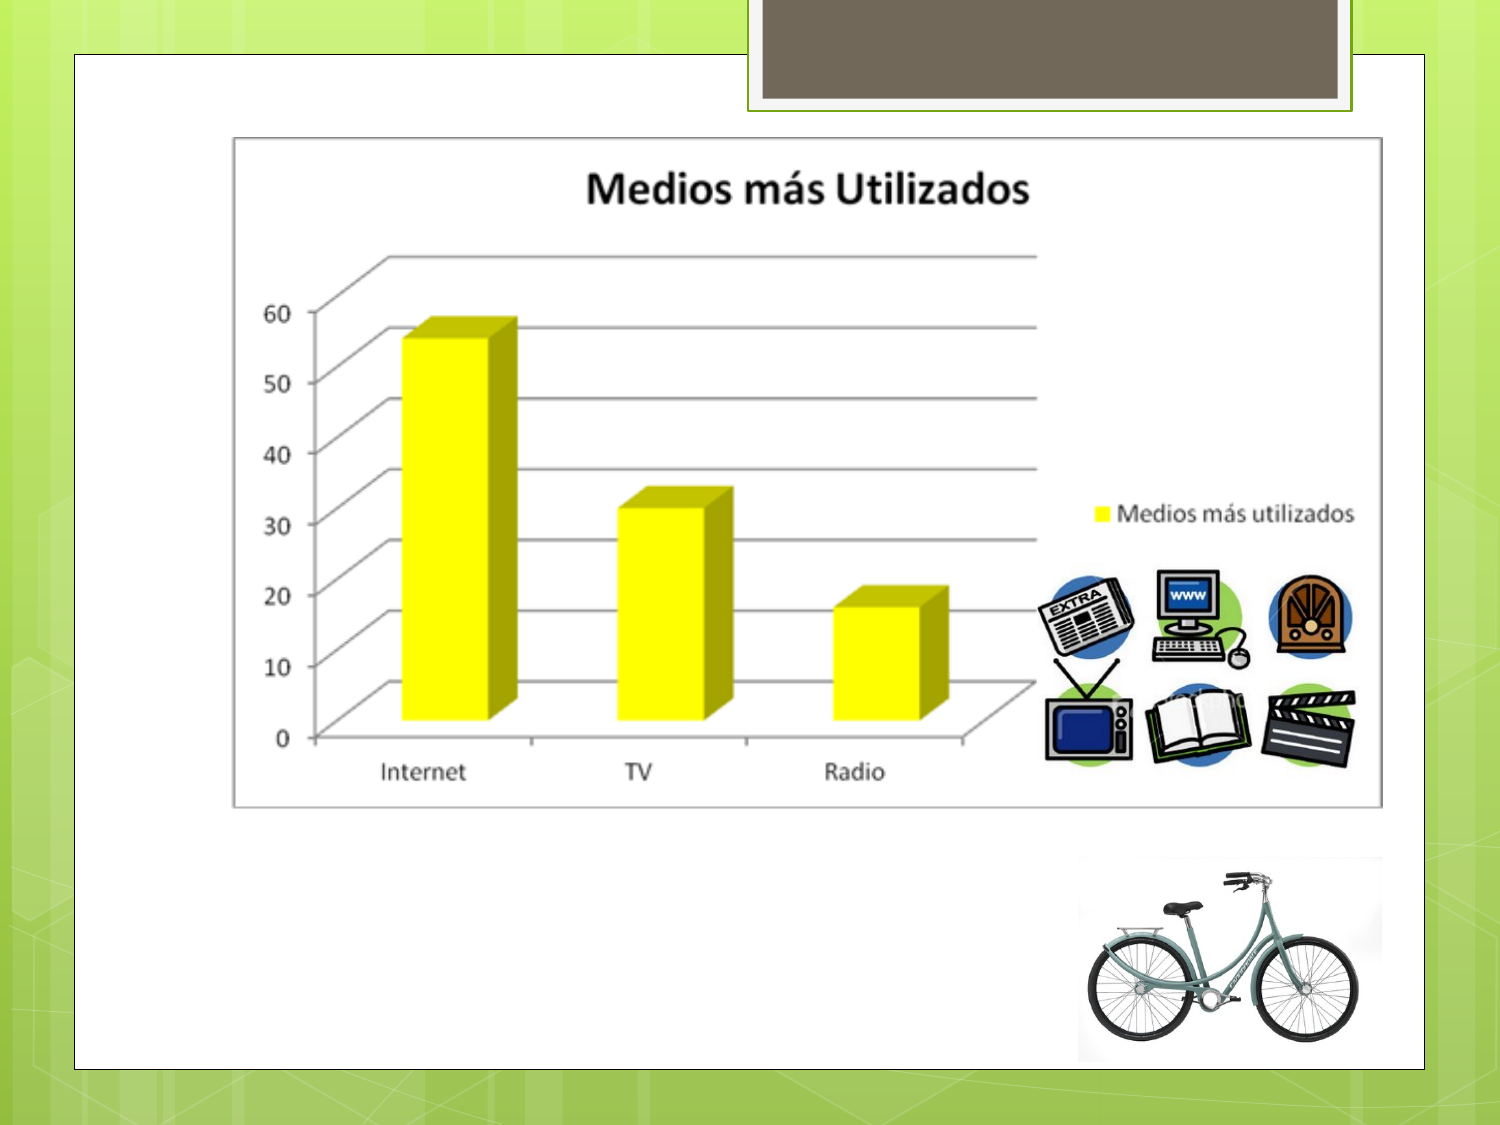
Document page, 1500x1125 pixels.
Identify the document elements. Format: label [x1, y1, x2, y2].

picture [1037, 562, 1368, 781]
list [229, 136, 1383, 811]
picture [1078, 857, 1382, 1062]
